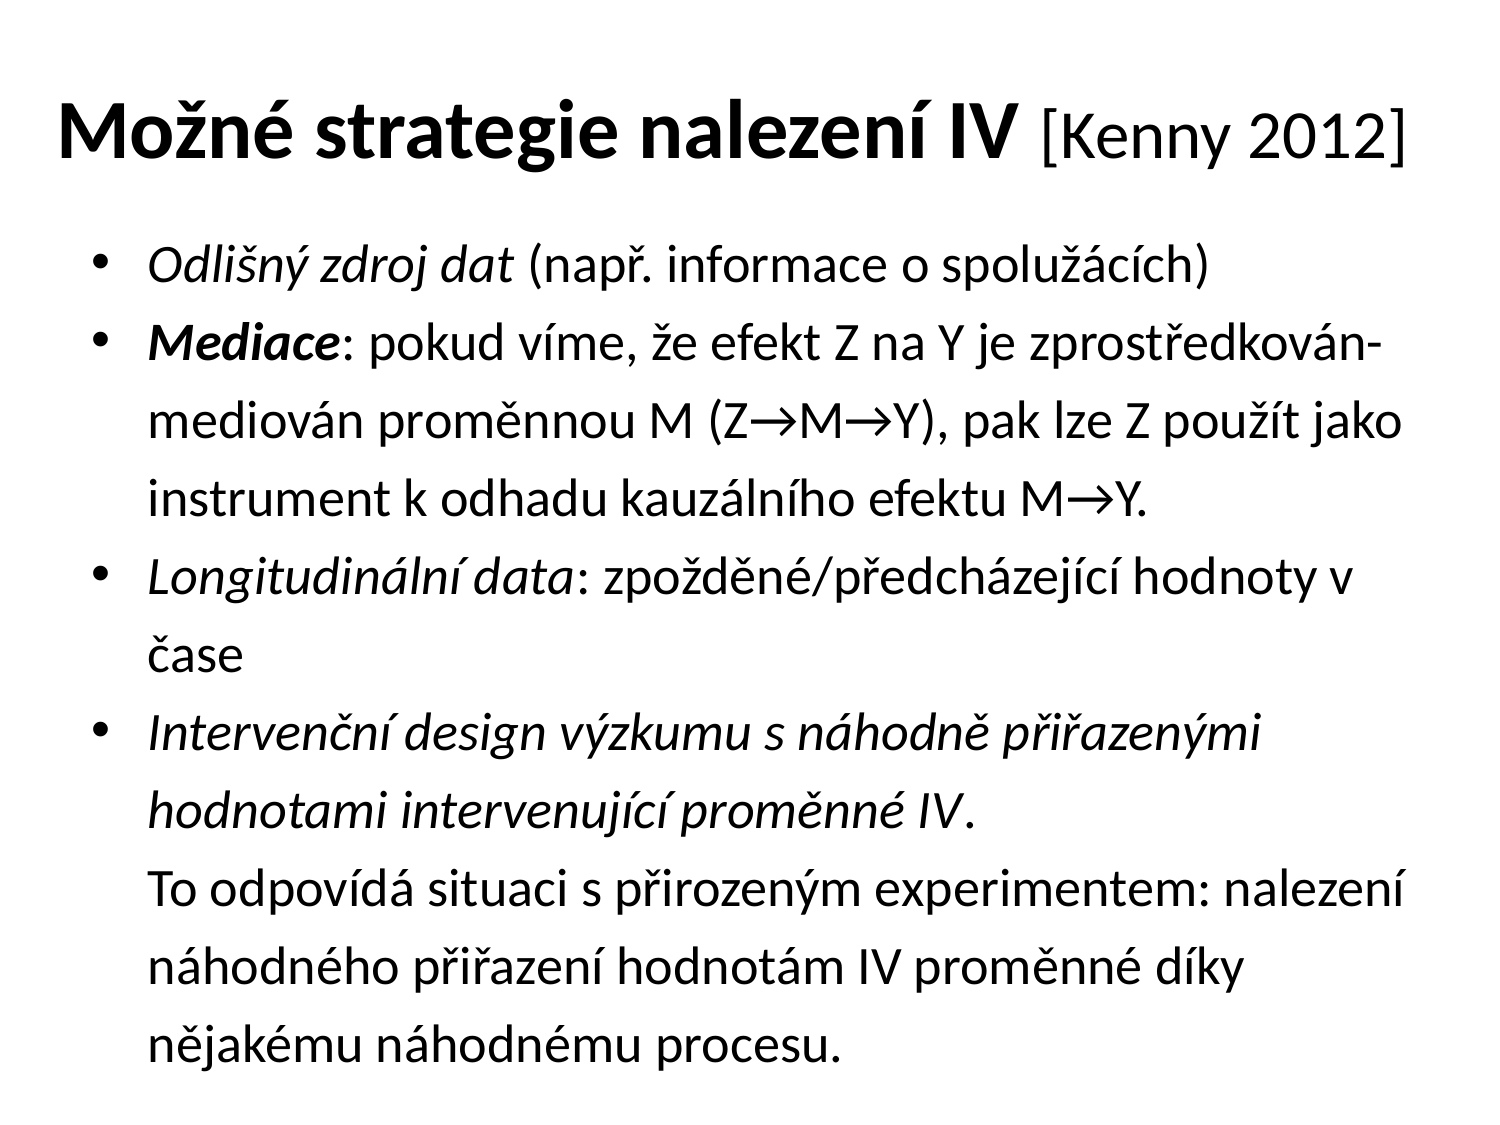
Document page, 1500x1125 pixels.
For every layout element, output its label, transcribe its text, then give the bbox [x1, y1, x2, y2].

list Odlišný zdroj dat (např. informace o spolužácích) Mediace: pokud víme, že efekt Z na Y je zprostředkován-mediován proměnnou M (Z→M→Y), pak lze Z použít jako instrument k odhadu kauzálního efektu M→Y. Longitudinální data: zpožděné/předcházející hodnoty v čase Intervenční design výzkumu s náhodně přiřazenými hodnotami intervenující proměnné IV. To odpovídá situaci s přirozeným experimentem: nalezení náhodného přiřazení hodnotám IV proměnné díky nějakému náhodnému procesu. [76, 208, 1461, 1059]
title Možné strategie nalezení IV [Kenny 2012] [17, 30, 1447, 219]
